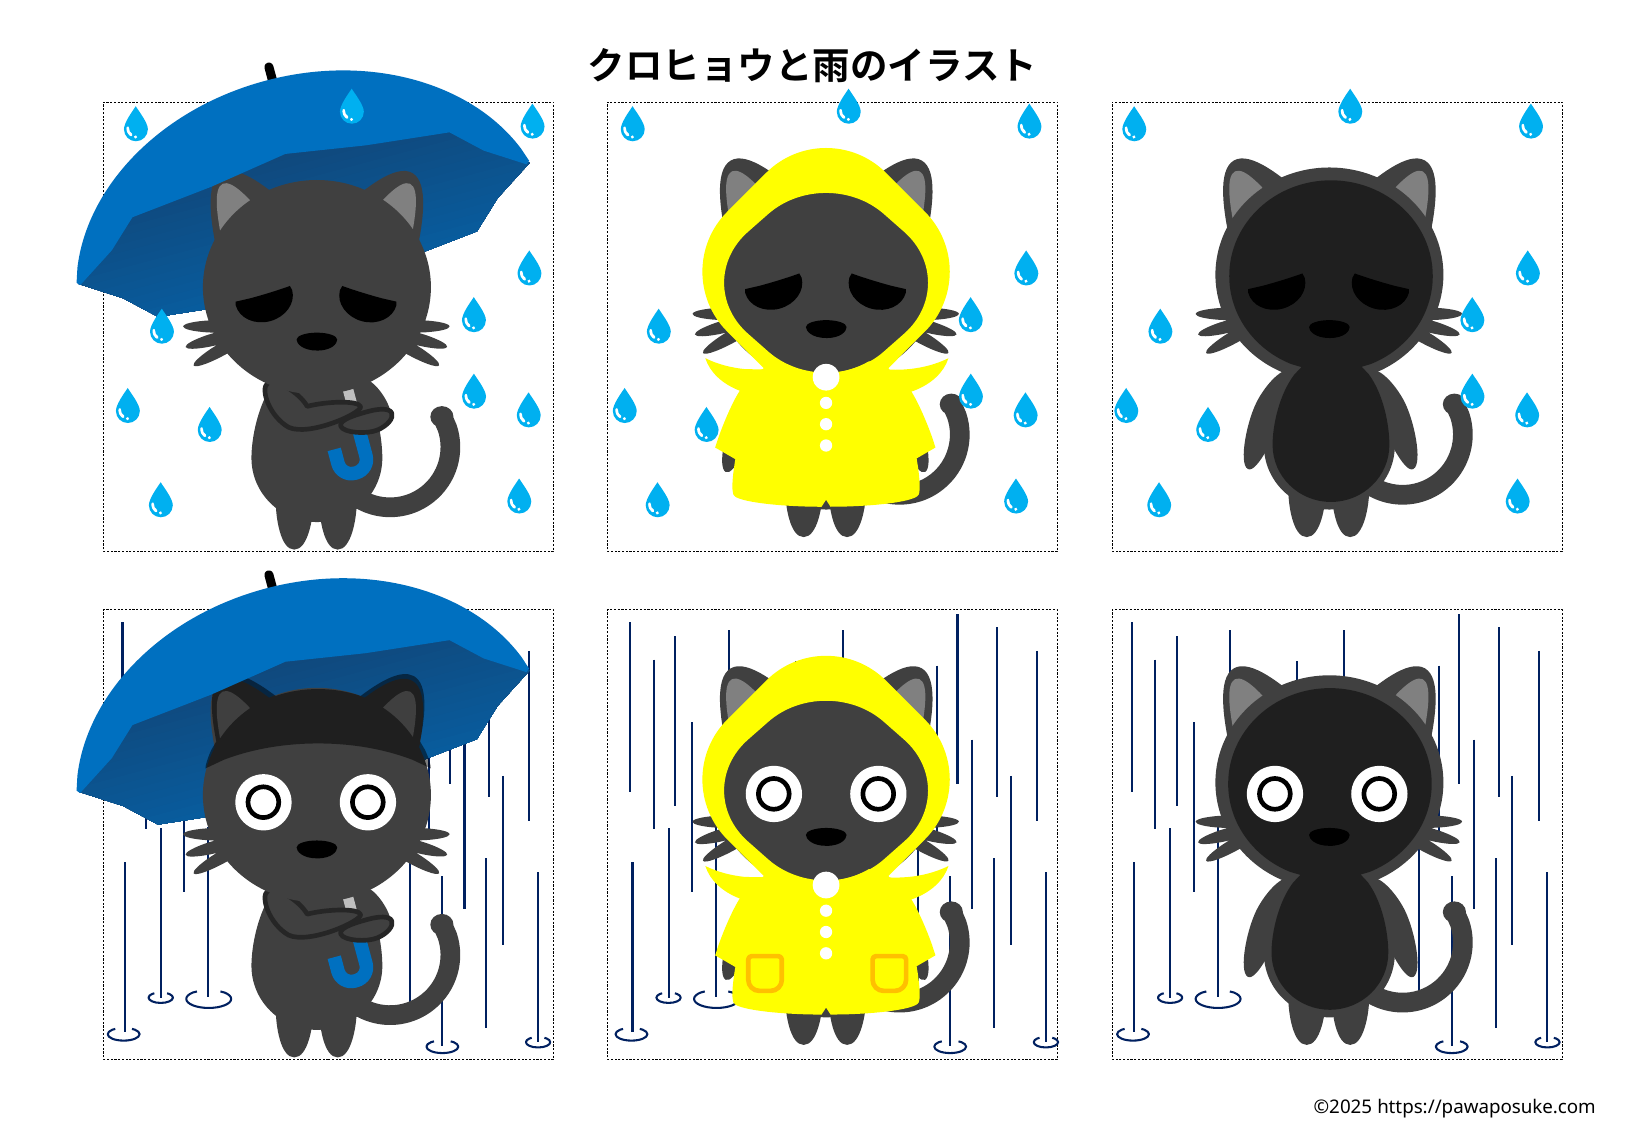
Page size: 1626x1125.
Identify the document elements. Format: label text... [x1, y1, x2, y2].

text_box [70, 61, 545, 550]
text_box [1114, 88, 1544, 538]
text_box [1116, 613, 1560, 1054]
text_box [615, 613, 1059, 1054]
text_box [612, 88, 1042, 538]
text_box クロヒョウと雨のイラスト [573, 34, 1052, 95]
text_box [70, 569, 551, 1058]
